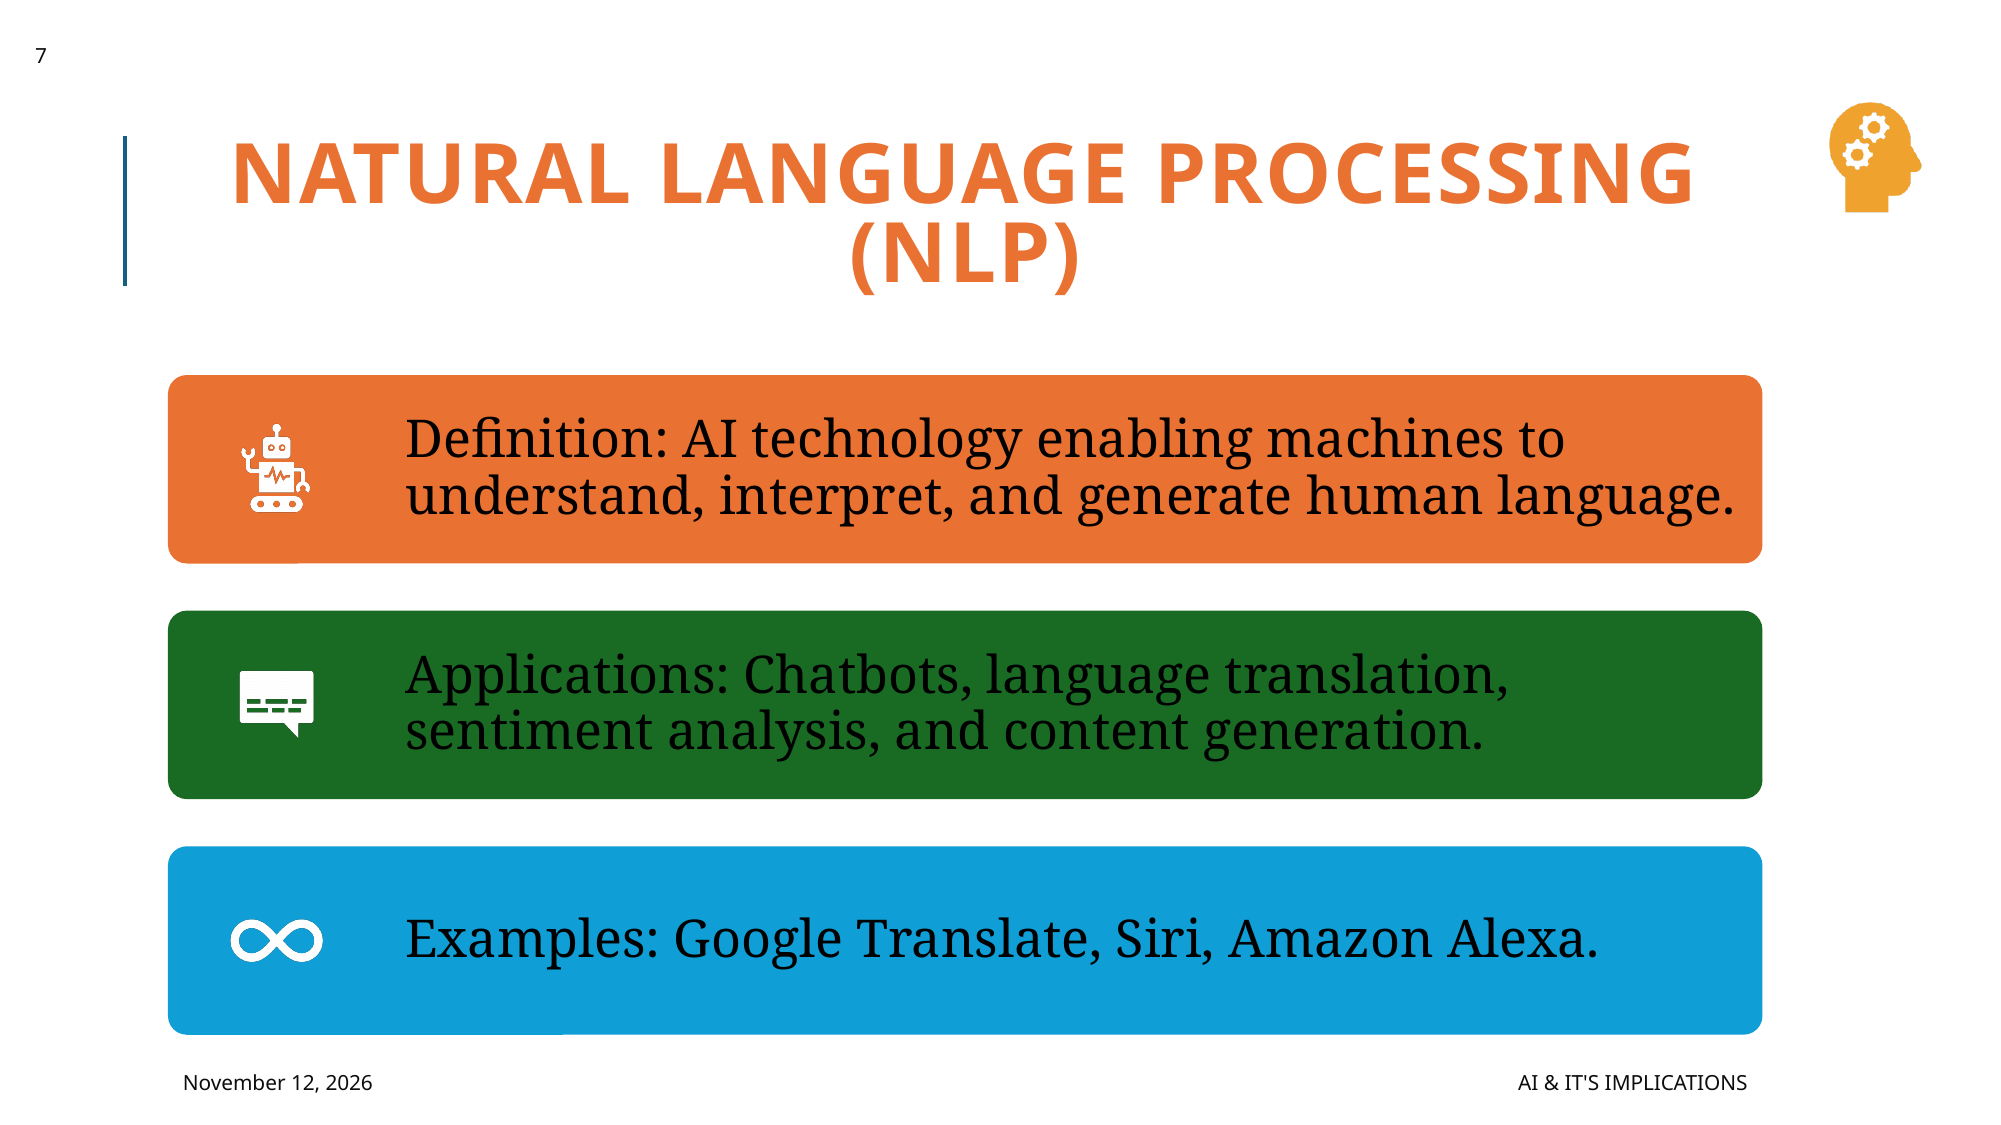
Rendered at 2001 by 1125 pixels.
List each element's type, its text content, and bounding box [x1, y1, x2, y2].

picture [1811, 95, 1939, 224]
slide_number 7 [20, 34, 180, 80]
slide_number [168, 1061, 522, 1107]
footer AI & It's Implications [794, 1061, 1763, 1107]
title Natural Language Processing (NLP) [168, 96, 1763, 342]
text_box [167, 374, 1763, 1036]
